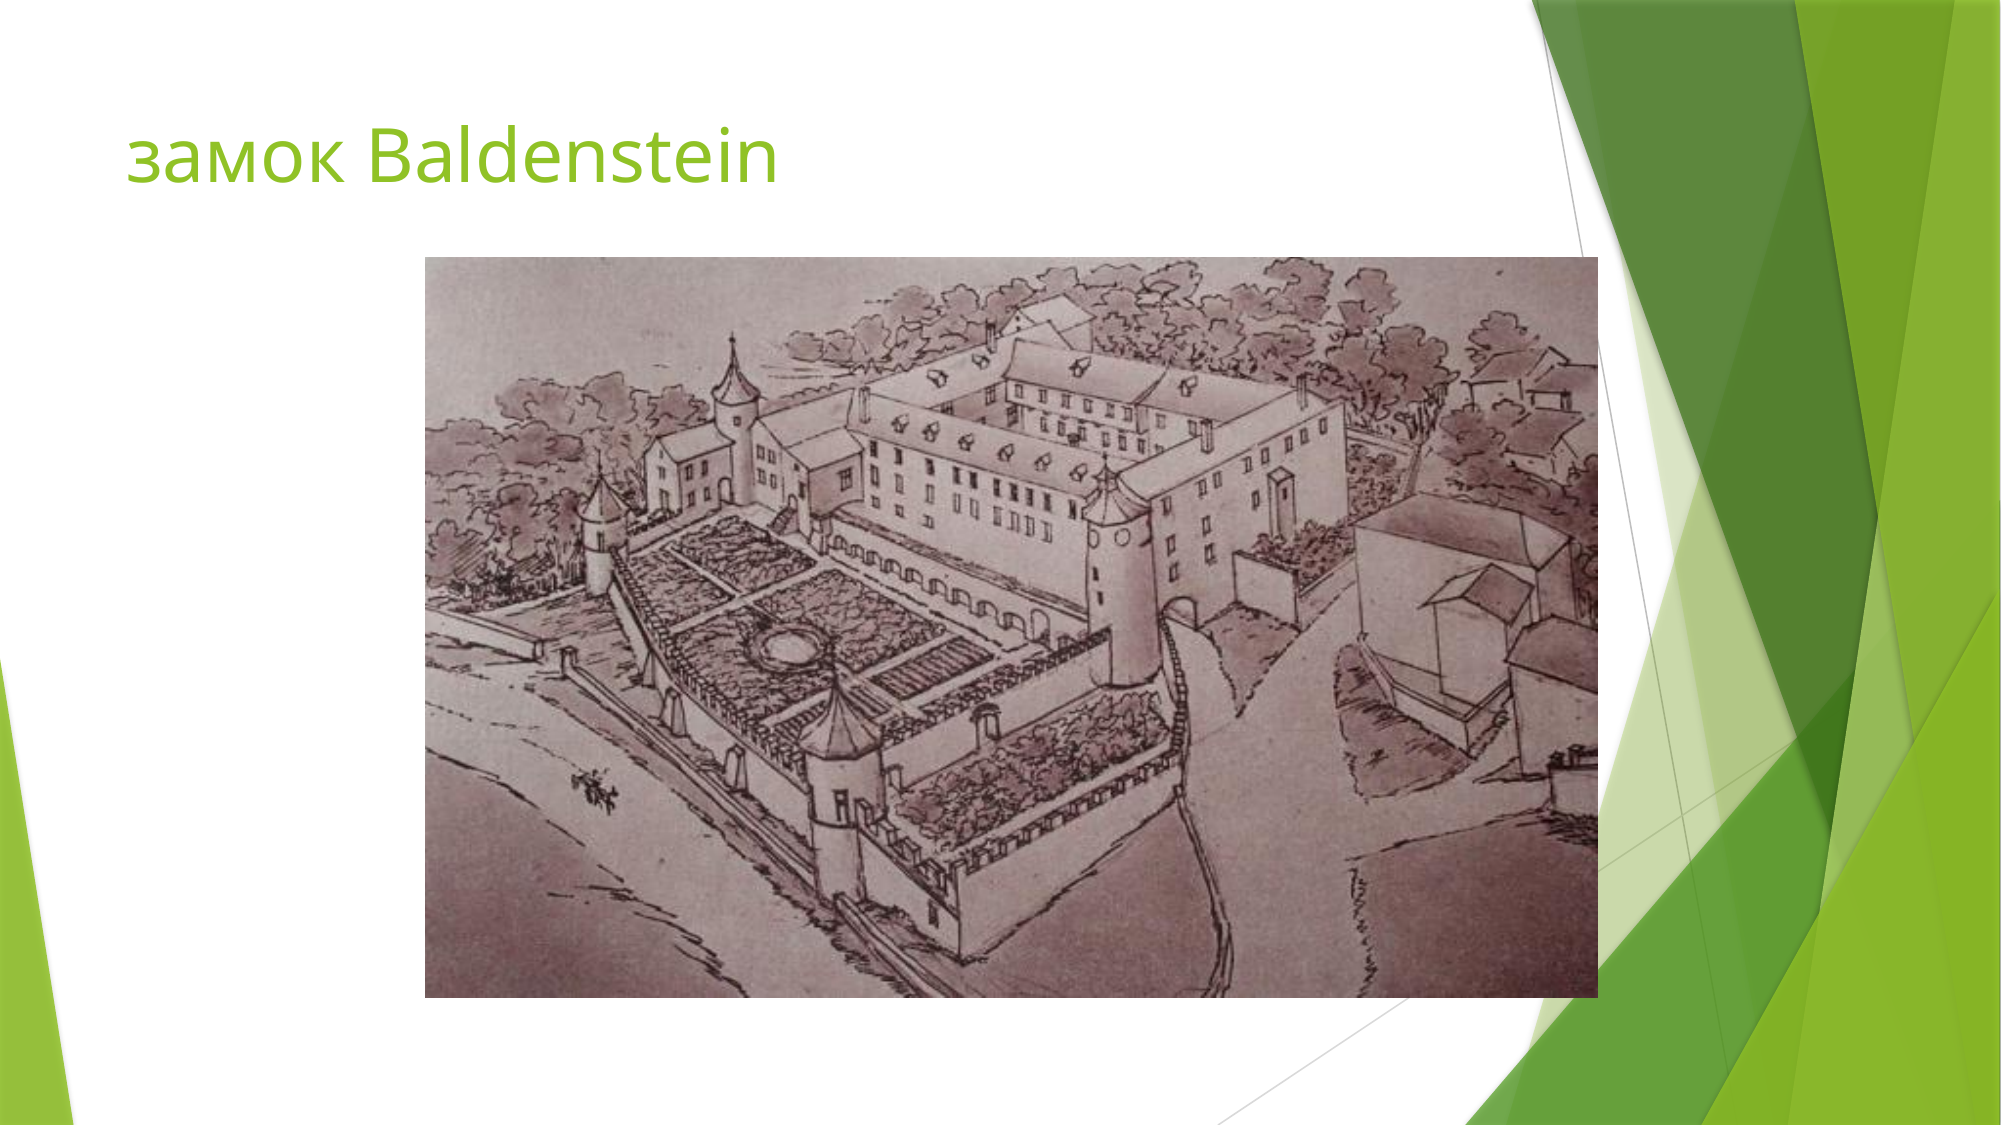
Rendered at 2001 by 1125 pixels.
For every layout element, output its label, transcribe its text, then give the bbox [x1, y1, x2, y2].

title замок Baldenstein [111, 99, 1522, 317]
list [425, 257, 1599, 999]
